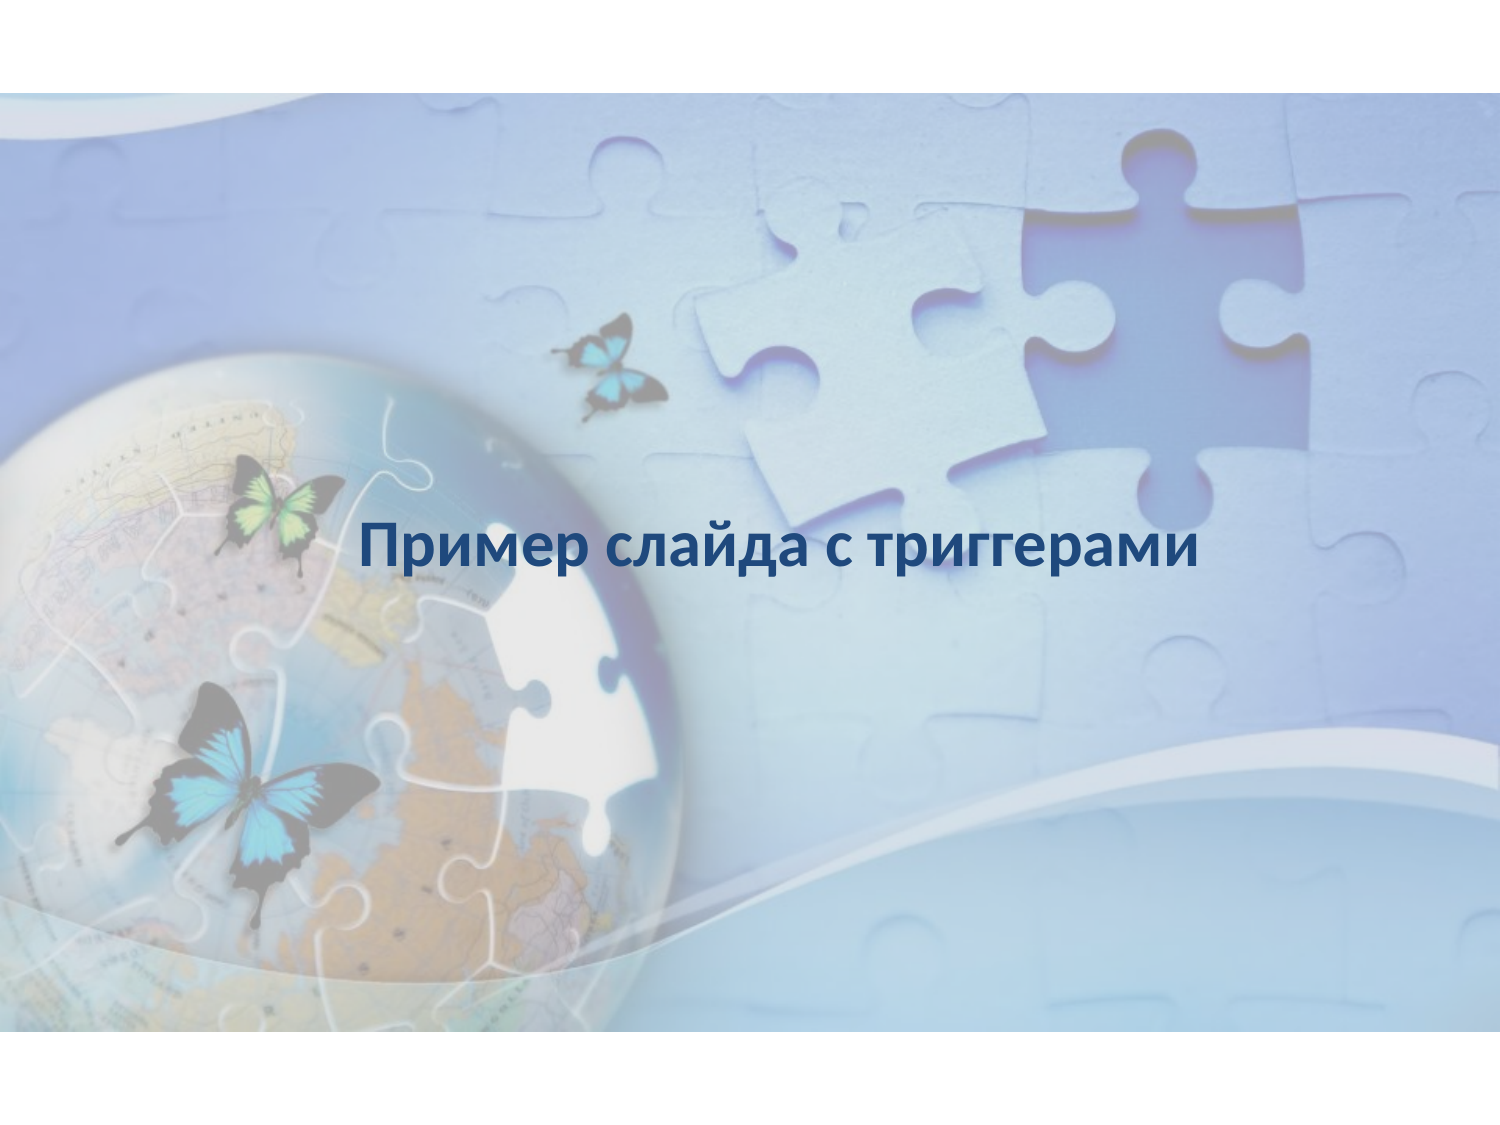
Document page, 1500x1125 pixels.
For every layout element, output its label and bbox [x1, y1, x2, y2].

picture [0, 93, 1500, 1032]
